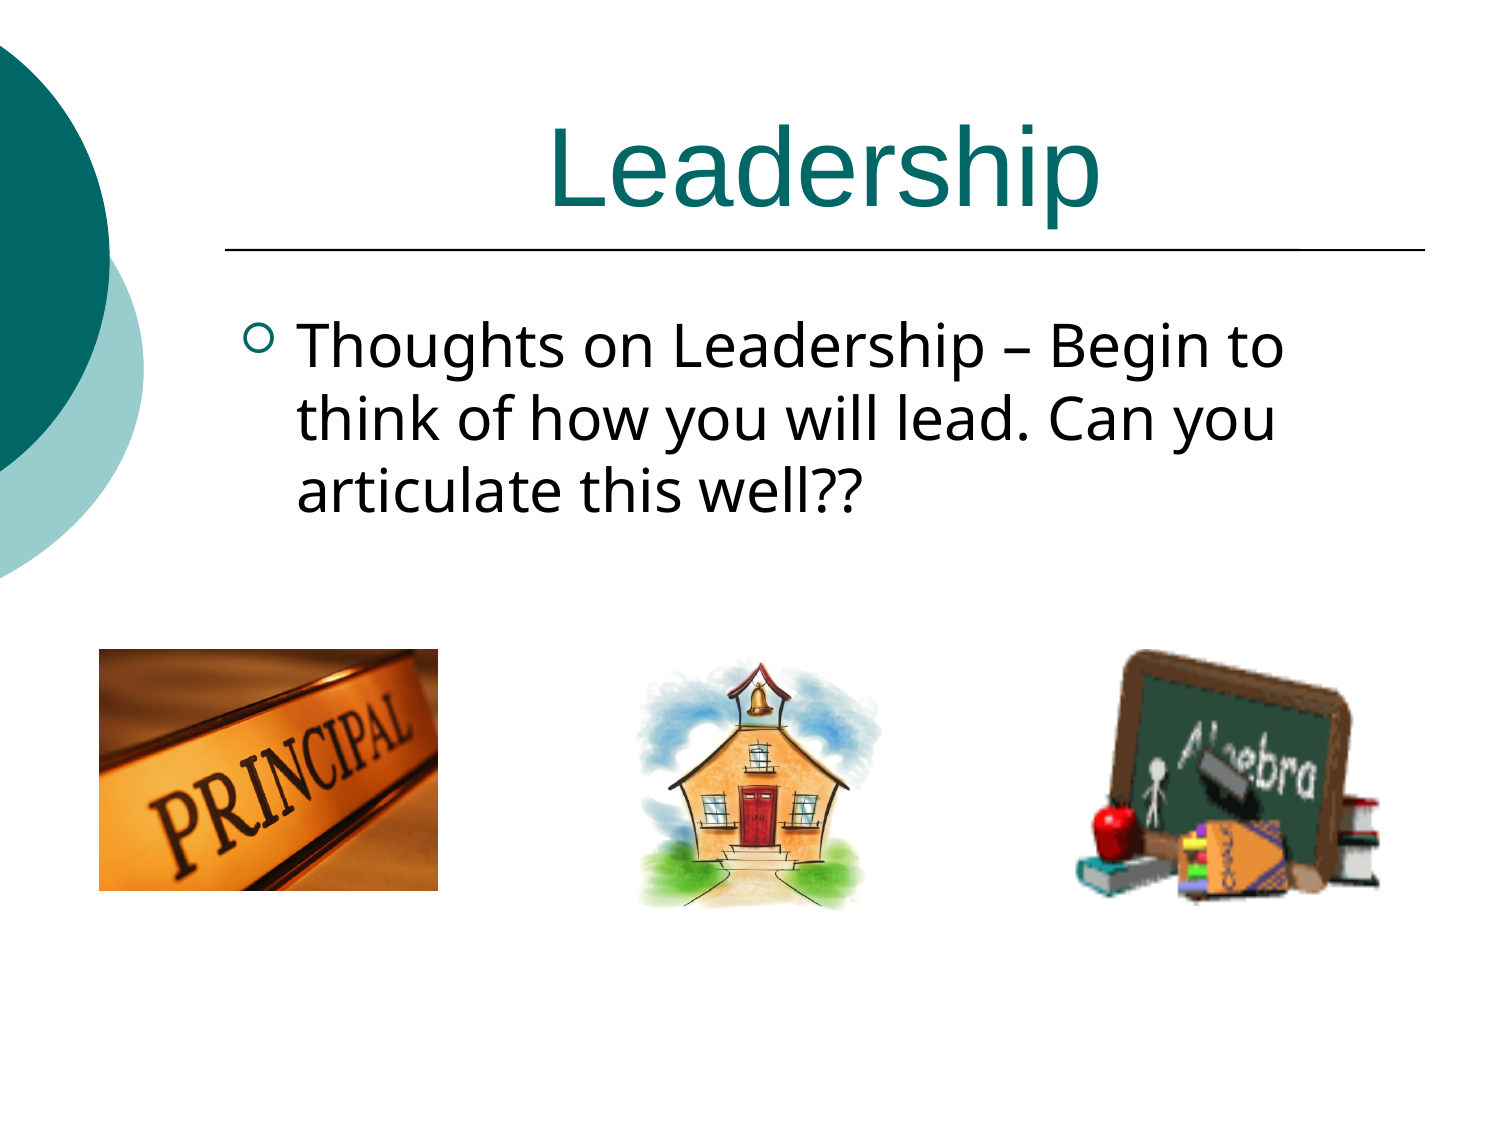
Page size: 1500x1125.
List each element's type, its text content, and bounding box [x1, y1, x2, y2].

picture [1074, 649, 1388, 906]
title Leadership [224, 49, 1425, 238]
list Thoughts on Leadership – Begin to think of how you will lead. Can you articulate this well?? [224, 299, 1425, 975]
picture [624, 649, 888, 913]
picture [99, 649, 438, 892]
